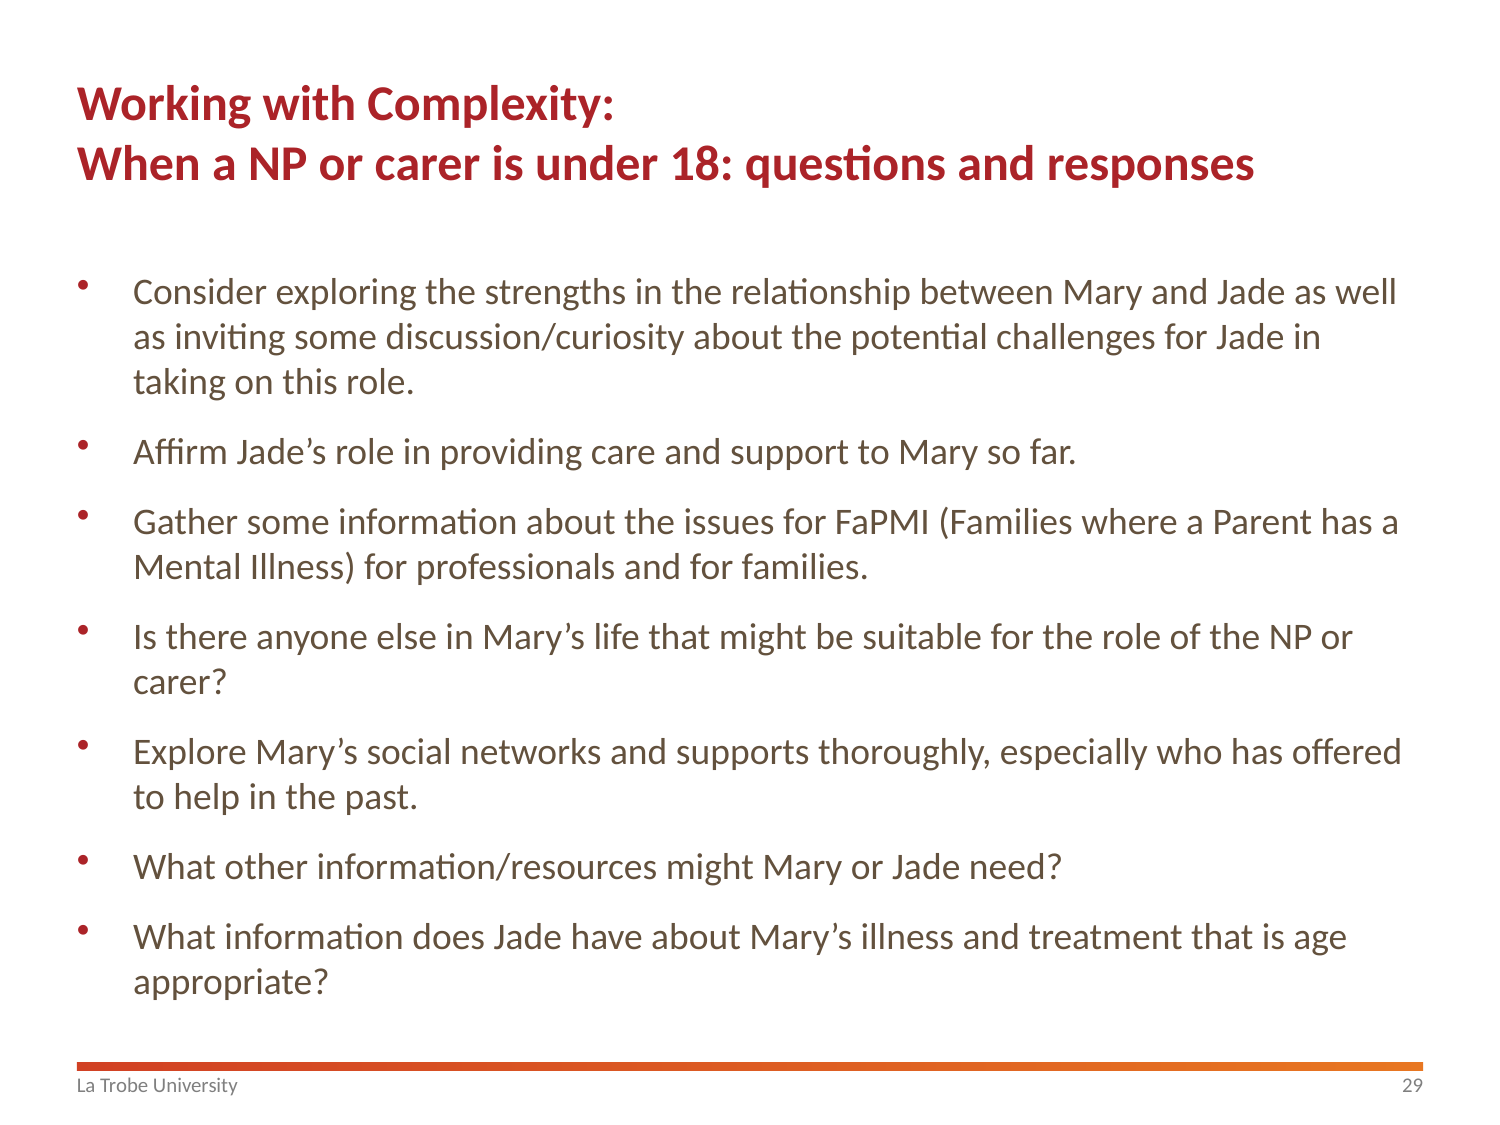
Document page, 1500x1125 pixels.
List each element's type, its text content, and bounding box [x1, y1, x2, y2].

title Working with Complexity: When a NP or carer is under 18: questions and responses [76, 70, 1424, 209]
list Consider exploring the strengths in the relationship between Mary and Jade as well as inviting some discussion/curiosity about the potential challenges for Jade in taking on this role. Affirm Jade’s role in providing care and support to Mary so far. Gather some information about the issues for FaPMI (Families where a Parent has a Mental Illness) for professionals and for families. Is there anyone else in Mary’s life that might be suitable for the role of the NP or carer? Explore Mary’s social networks and supports thoroughly, especially who has offered to help in the past. What other information/resources might Mary or Jade need? What information does Jade have about Mary’s illness and treatment that is age appropriate? [76, 266, 1424, 1010]
